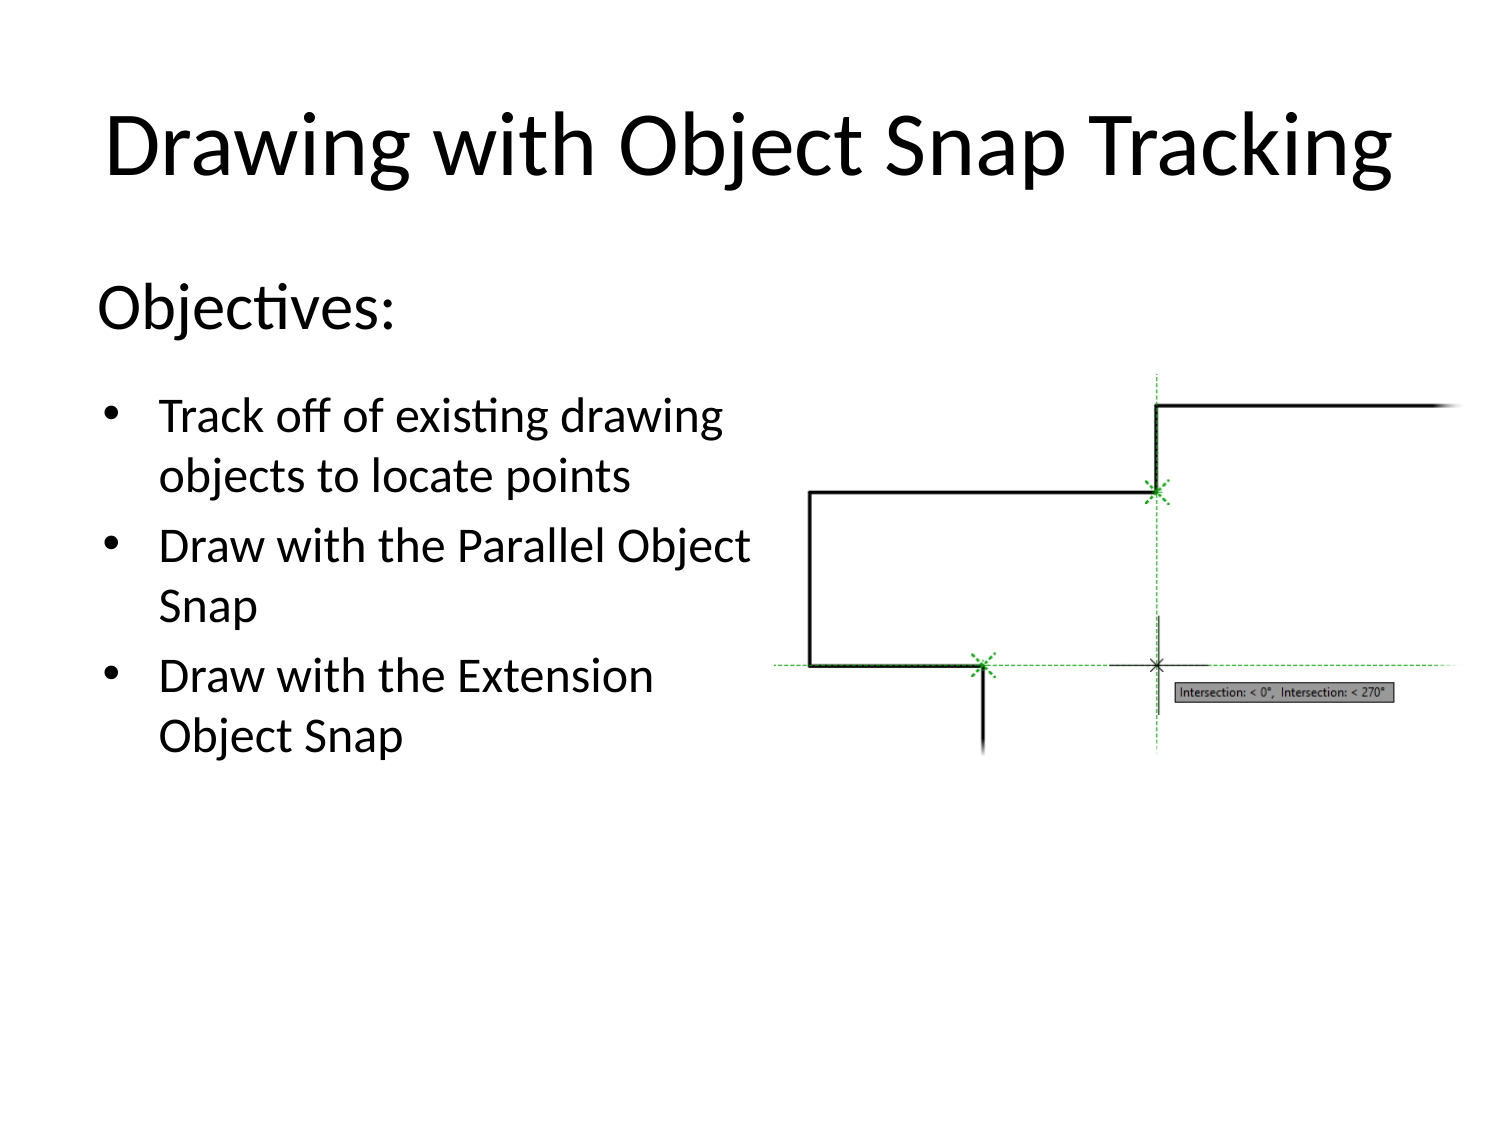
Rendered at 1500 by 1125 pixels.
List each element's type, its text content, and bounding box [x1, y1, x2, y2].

text_box Objectives: [37, 237, 413, 350]
title Drawing with Object Snap Tracking [75, 45, 1425, 233]
picture [774, 374, 1468, 757]
list Track off of existing drawing objects to locate points Draw with the Parallel Object Snap Draw with the Extension Object Snap [87, 375, 813, 1075]
